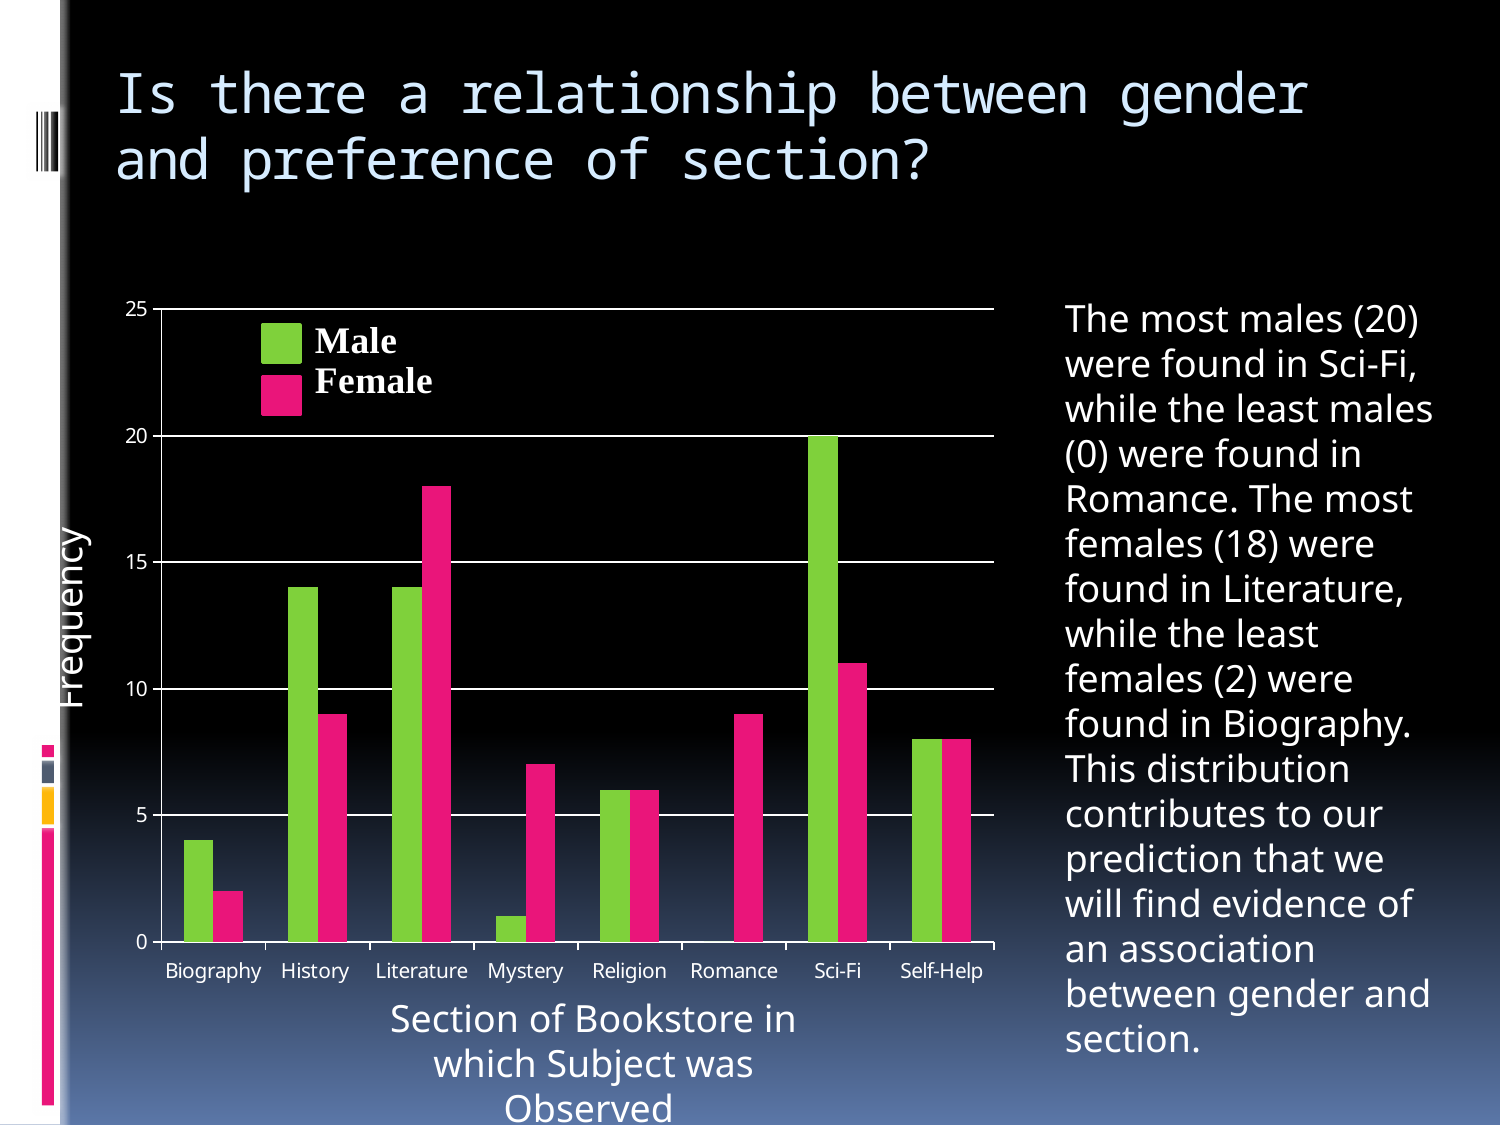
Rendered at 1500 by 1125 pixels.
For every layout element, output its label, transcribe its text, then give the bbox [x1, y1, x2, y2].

title Is there a relationship between gender and preference of section? [99, 50, 1425, 200]
text_box Section of Bookstore in which Subject was Observed [350, 1011, 838, 1125]
text_box Frequency [37, 487, 78, 751]
chart [87, 274, 1113, 1001]
text_box The most males (20) were found in Sci-Fi, while the least males (0) were found in Romance. The most females (18) were found in Literature, while the least females (2) were found in Biography. This distribution contributes to our prediction that we will find evidence of an association between gender and section. [1050, 287, 1463, 1068]
